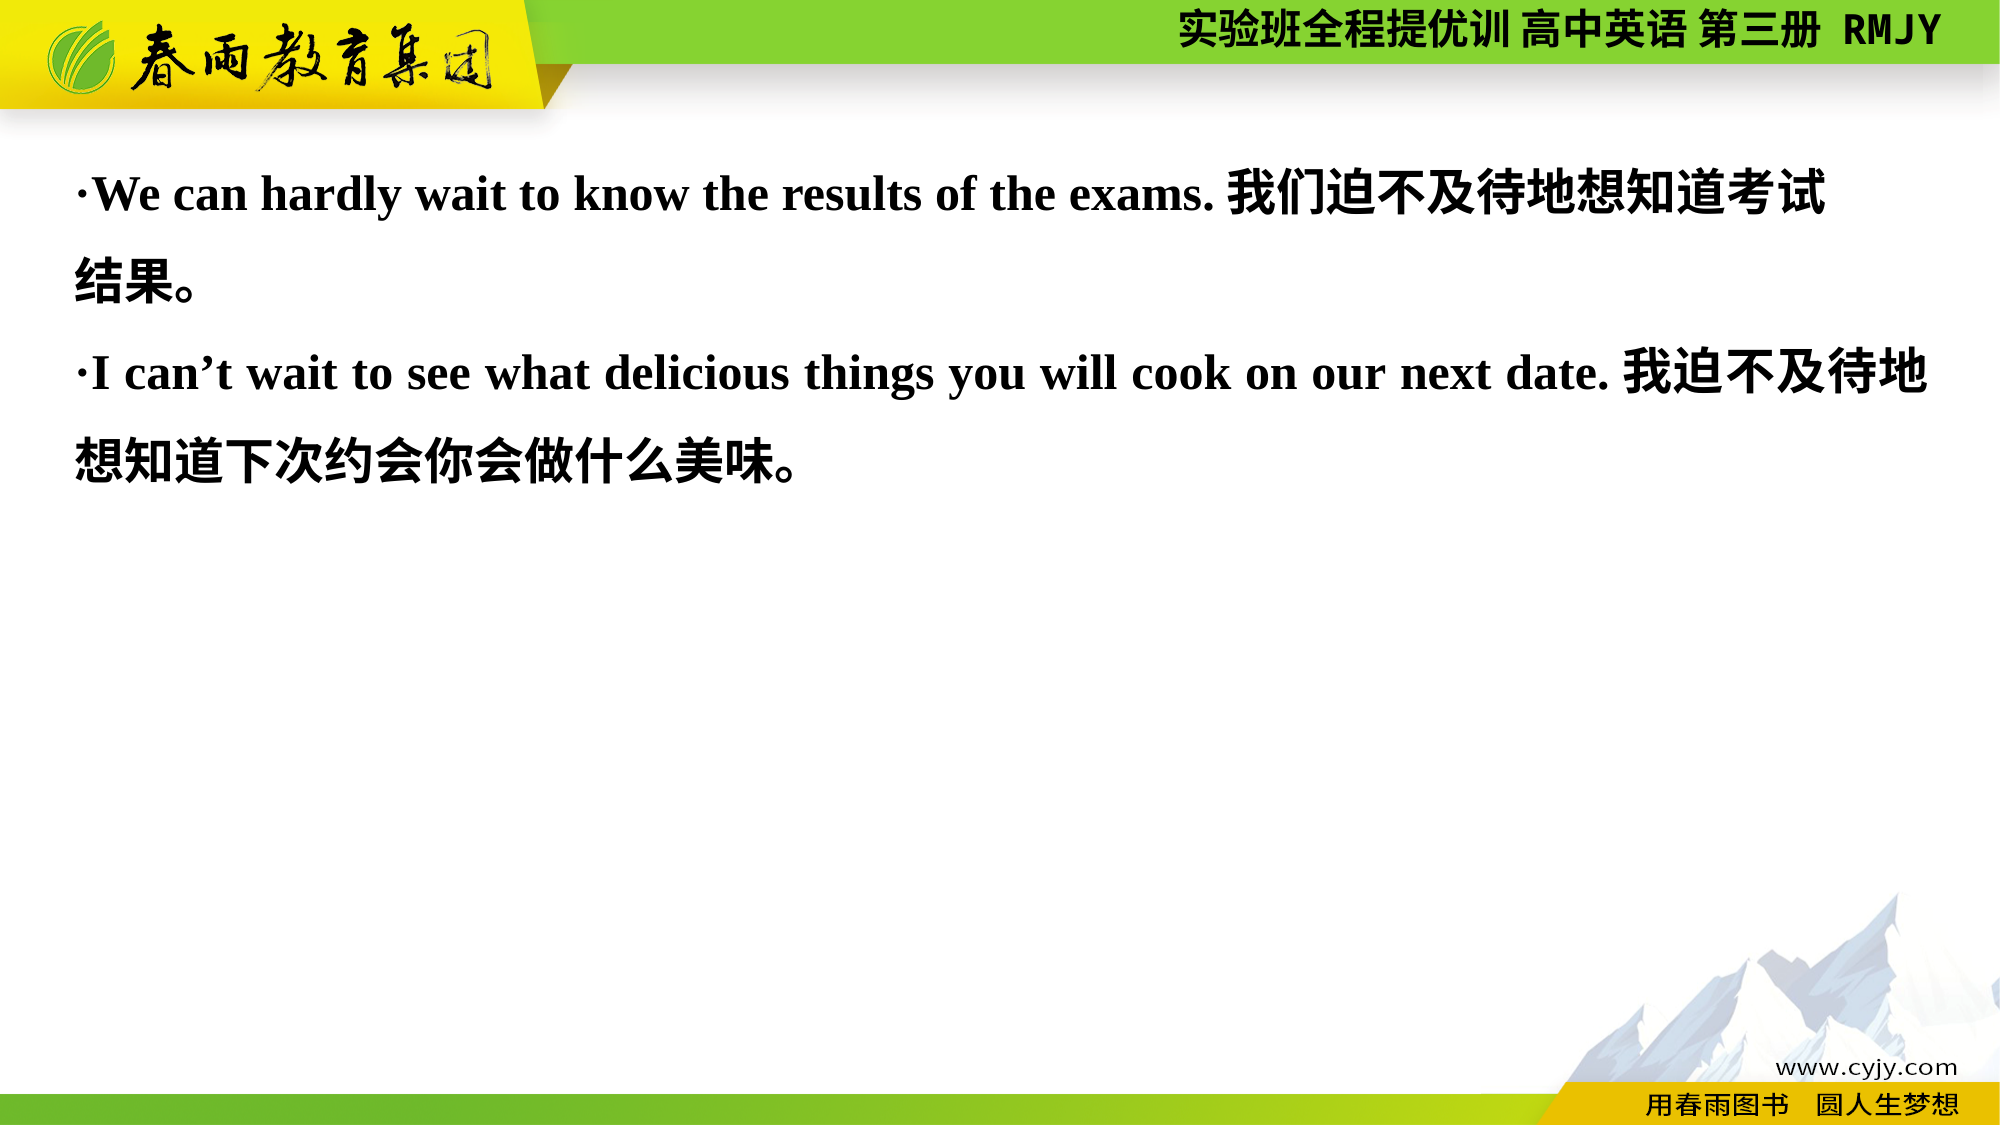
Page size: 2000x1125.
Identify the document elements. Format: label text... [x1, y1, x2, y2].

list ·We can hardly wait to know the results of the exams.我们迫不及待地想知道考试 结果。 ·I can’t wait to see what delicious things you will cook on our next date.我迫不及待地想知道下次约会你会做什么美味。 [59, 122, 1944, 490]
picture [0, 0, 2000, 1125]
